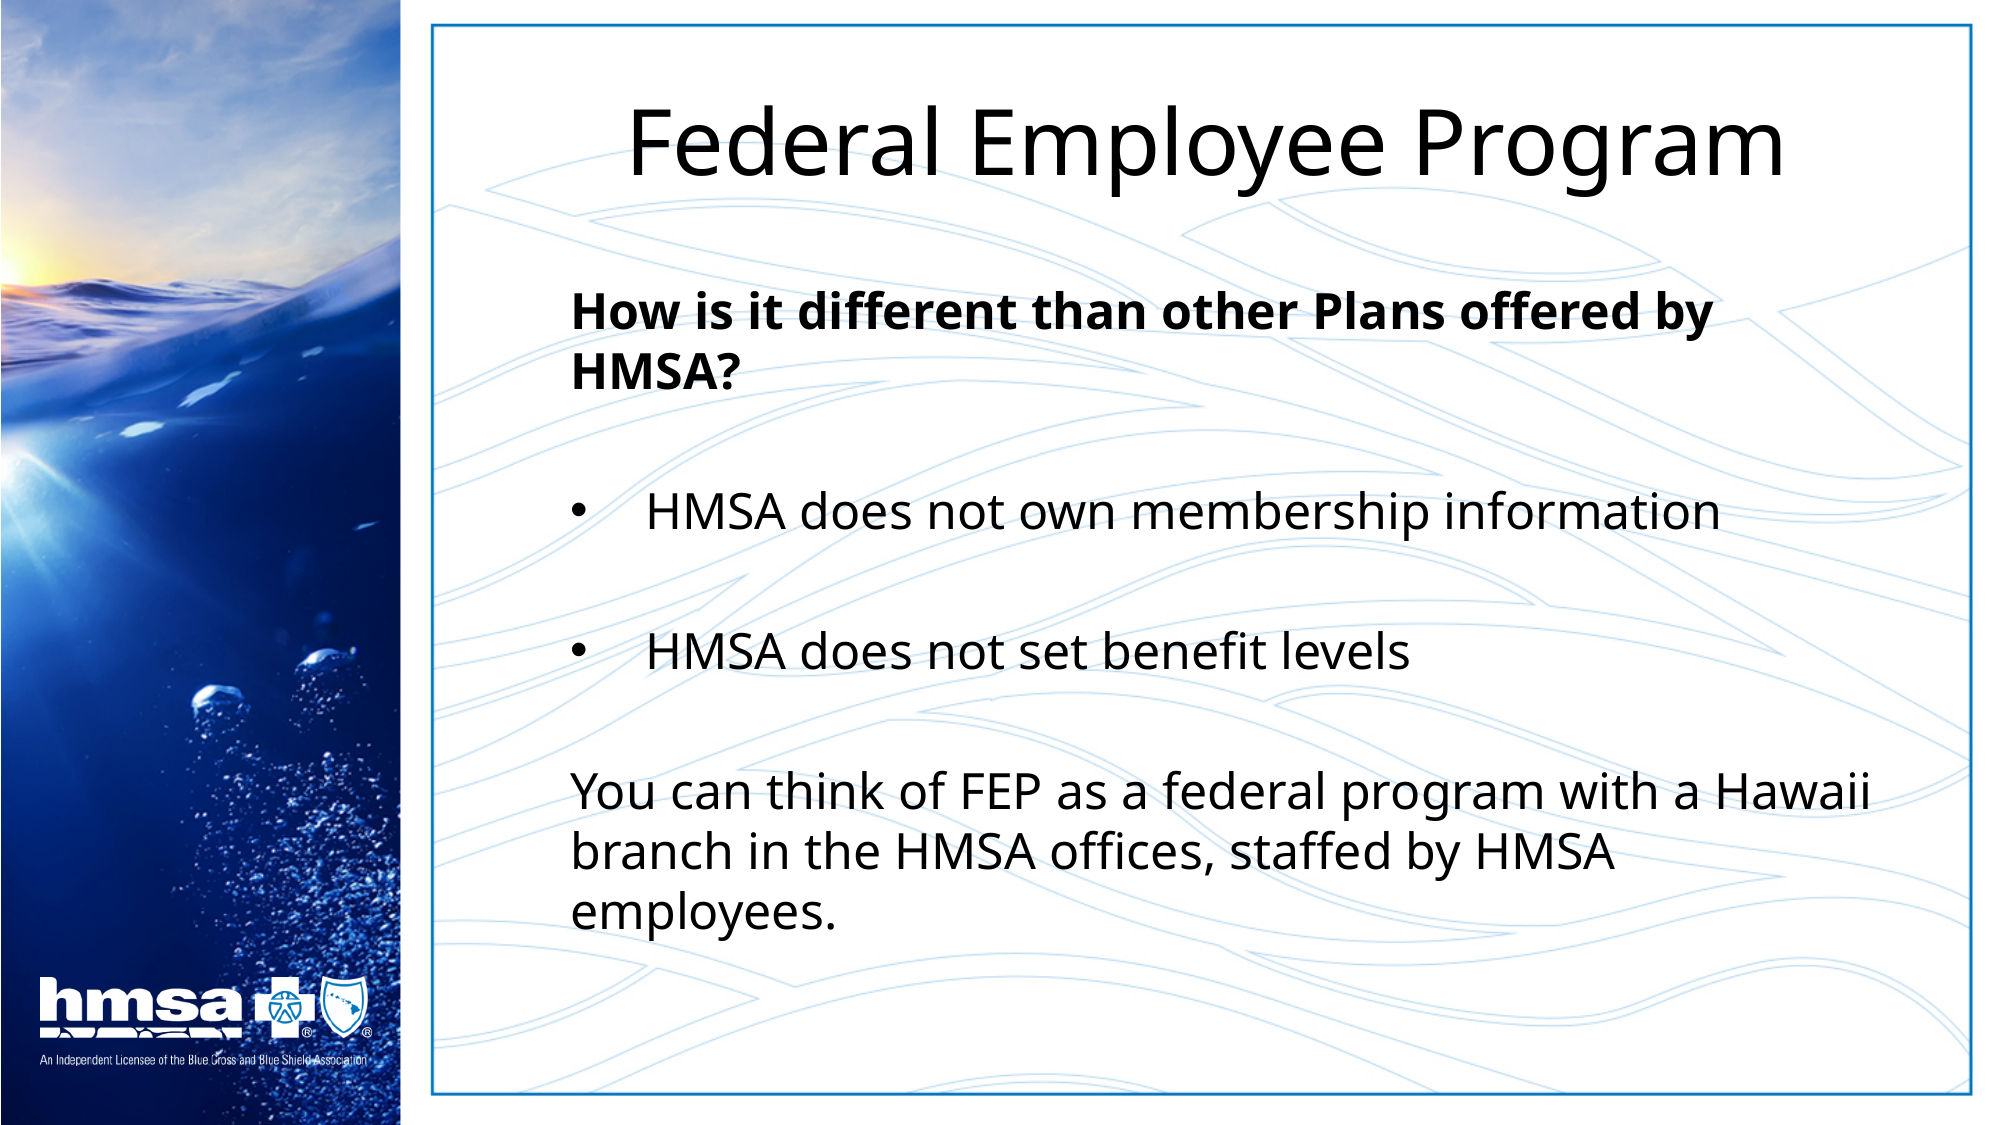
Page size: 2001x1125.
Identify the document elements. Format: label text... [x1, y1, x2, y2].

list How is it different than other Plans offered by HMSA? HMSA does not own membership information HMSA does not set benefit levels You can think of FEP as a federal program with a Hawaii branch in the HMSA offices, staffed by HMSA employees. [555, 272, 1906, 1080]
title Federal Employee Program [476, 45, 1939, 233]
picture [1, 0, 1999, 1125]
